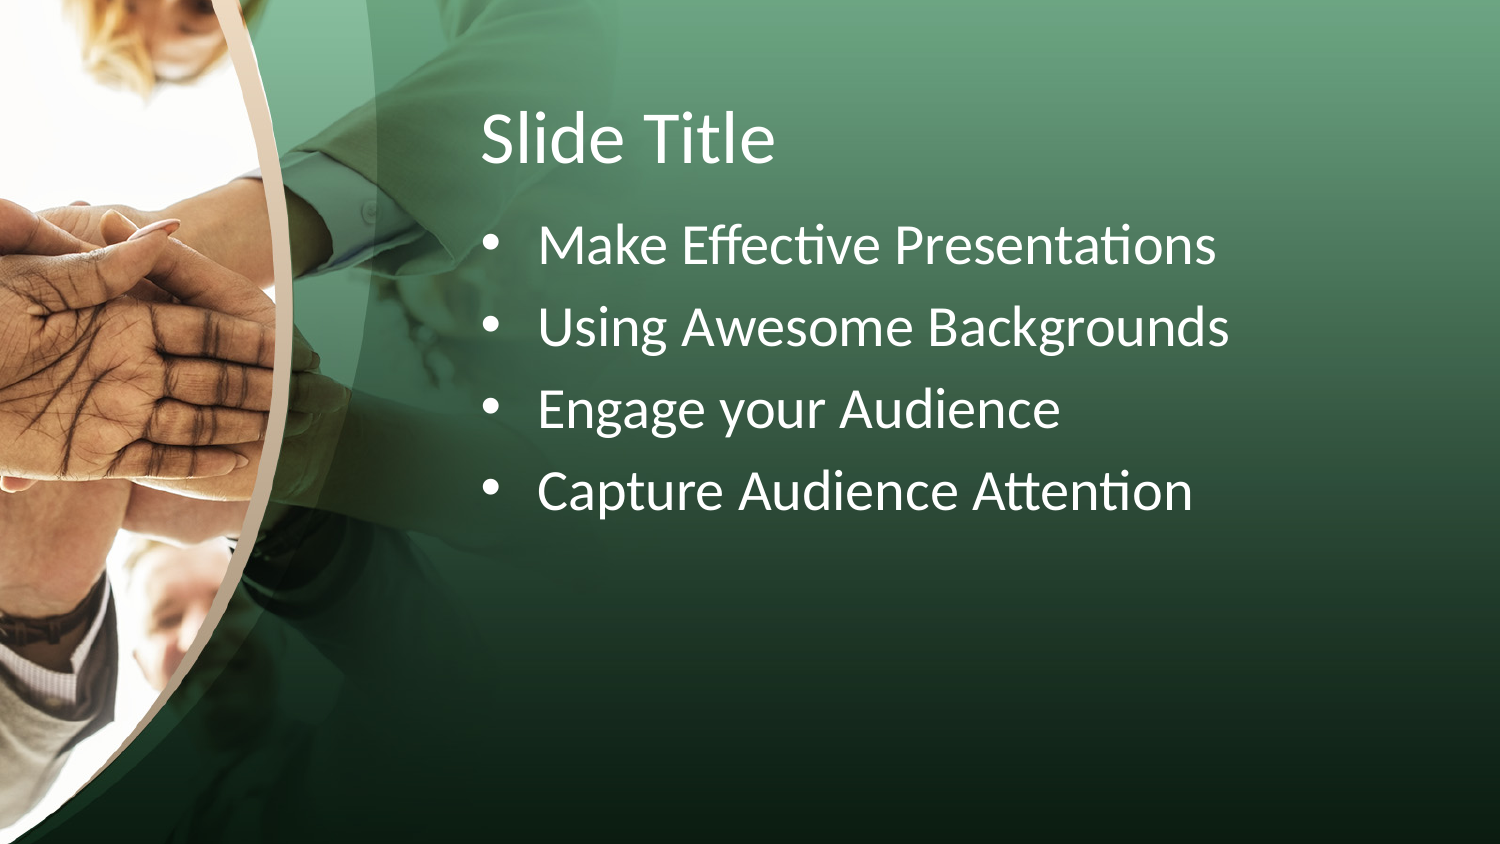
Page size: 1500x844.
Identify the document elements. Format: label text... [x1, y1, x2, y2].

picture [0, 0, 1500, 844]
title Slide Title [465, 73, 1425, 193]
list Make Effective Presentations Using Awesome Backgrounds Engage your Audience Capture Audience Attention [465, 199, 1425, 776]
